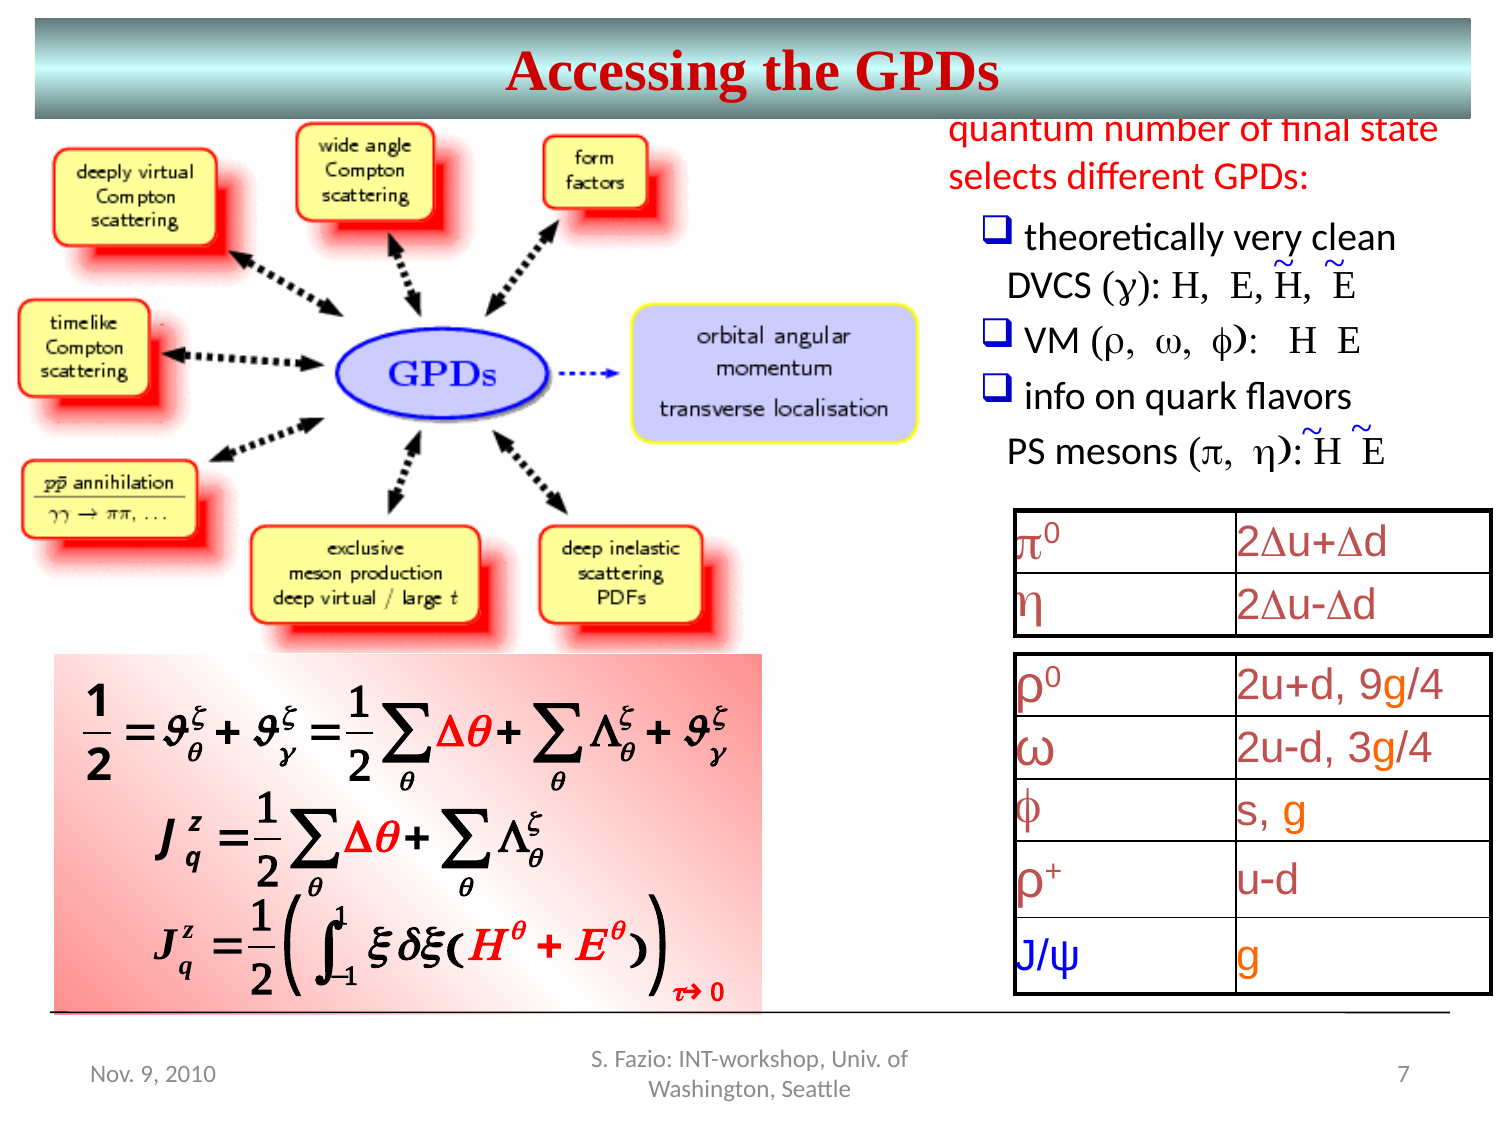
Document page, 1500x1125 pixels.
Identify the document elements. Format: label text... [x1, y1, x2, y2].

table_cell s, g [1237, 780, 1489, 840]
table_header p0 [1017, 513, 1235, 572]
table_header ρ0 [1017, 656, 1235, 715]
footer S. Fazio: INT-workshop, Univ. of Washington, Seattle [512, 1042, 988, 1103]
table_cell 2u-d, 3g/4 [1237, 717, 1489, 778]
picture [0, 80, 938, 688]
table_cell g [1237, 918, 1489, 992]
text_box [52, 653, 763, 1017]
table_cell u-d [1237, 842, 1489, 917]
table_cell f [1017, 780, 1235, 840]
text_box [963, 203, 1414, 488]
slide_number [75, 1042, 425, 1103]
text_box Accessing the GPDs [34, 18, 1471, 119]
text_box quantum number of final state selects different GPDs: [941, 94, 1500, 205]
table_cell h [1017, 574, 1235, 634]
table_cell ρ+ [1017, 842, 1235, 917]
table_cell 2Du-Dd [1237, 574, 1489, 634]
table_header 2u+d, 9g/4 [1237, 656, 1489, 715]
table_header 2Du+Dd [1237, 513, 1489, 572]
table_cell ω [1017, 717, 1235, 778]
table_cell J/ψ [1017, 918, 1235, 992]
slide_number 7 [1074, 1042, 1425, 1103]
